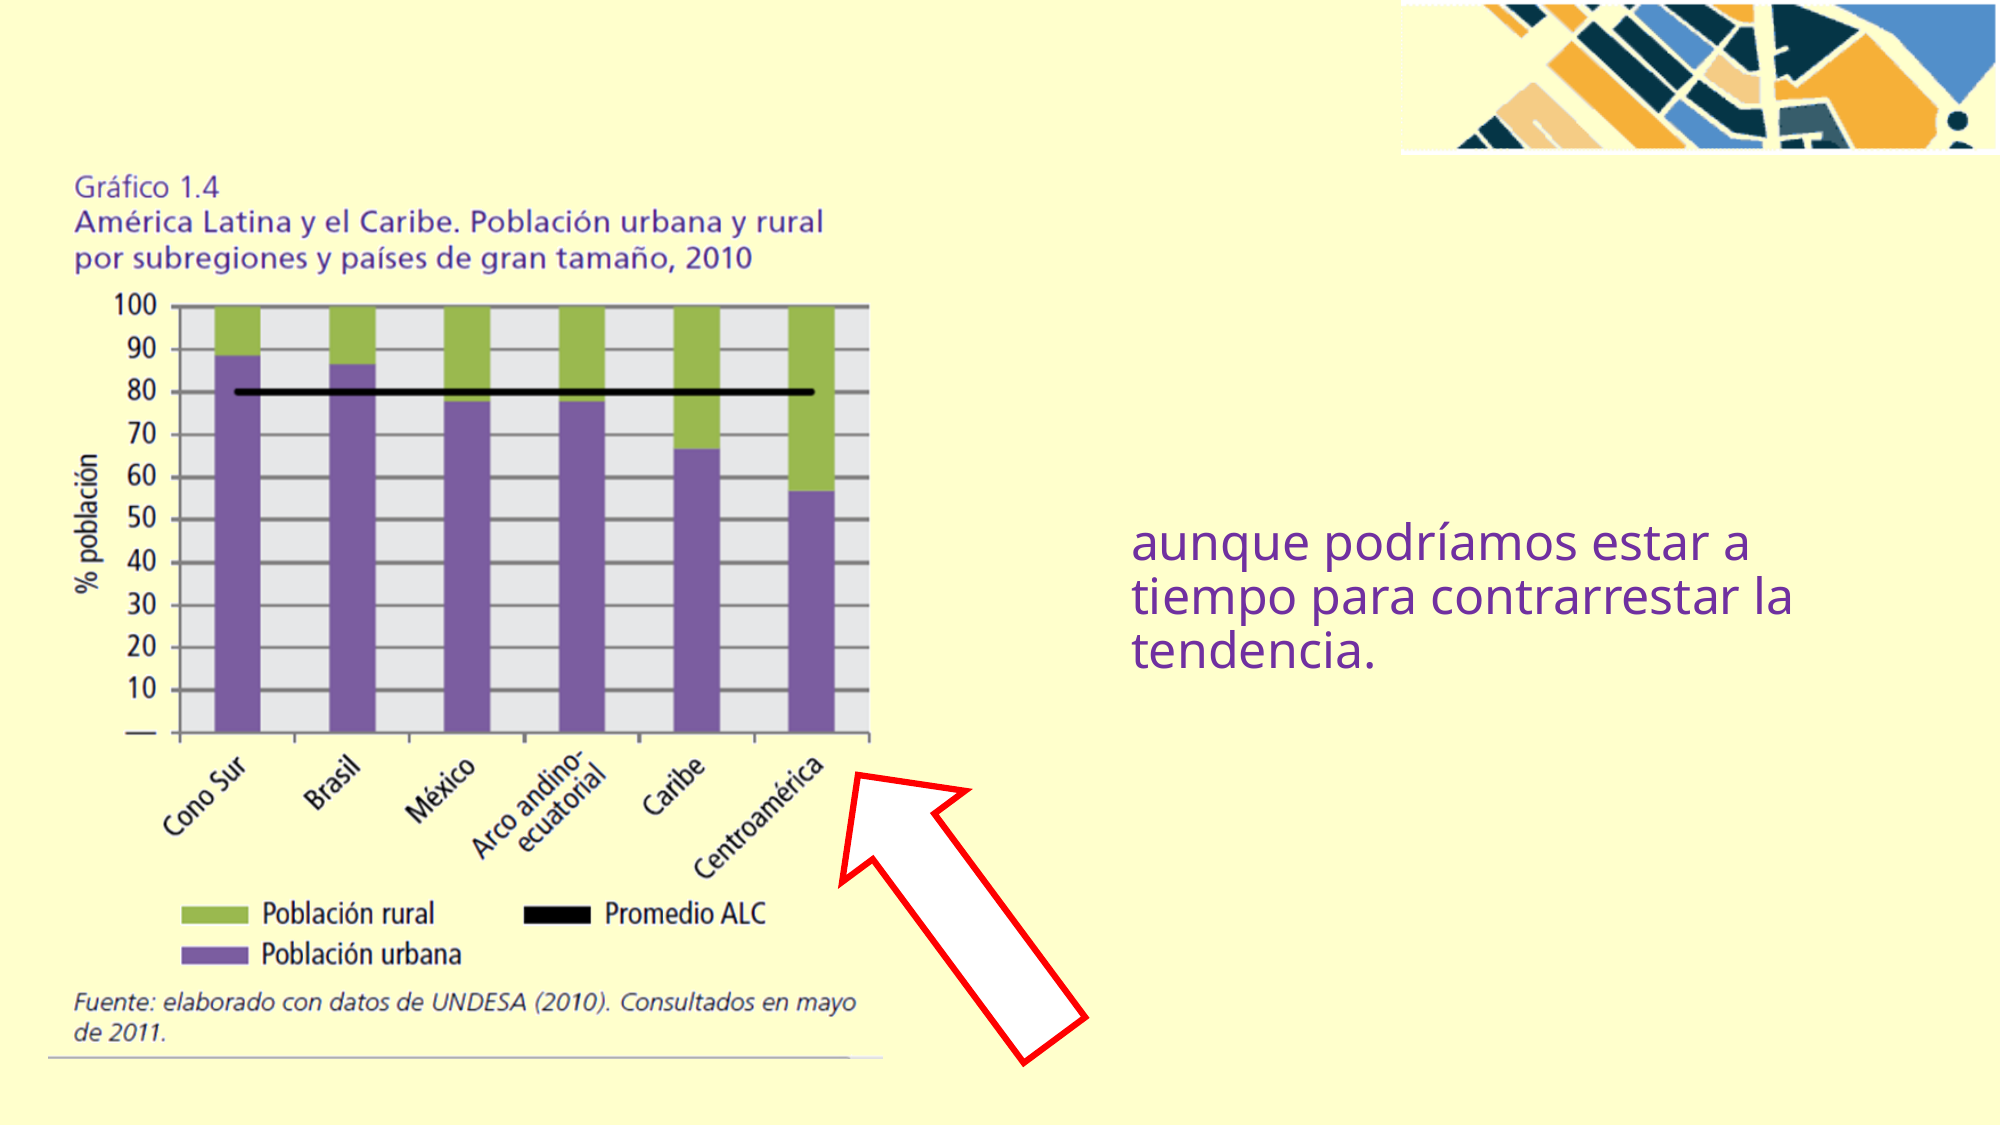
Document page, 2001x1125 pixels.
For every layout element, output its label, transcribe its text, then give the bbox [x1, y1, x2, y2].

title aunque podríamos estar a tiempo para contrarrestar la tendencia. [1115, 435, 1890, 653]
picture [47, 154, 883, 1060]
picture [1401, 0, 2000, 155]
text_box [883, 777, 1087, 1065]
